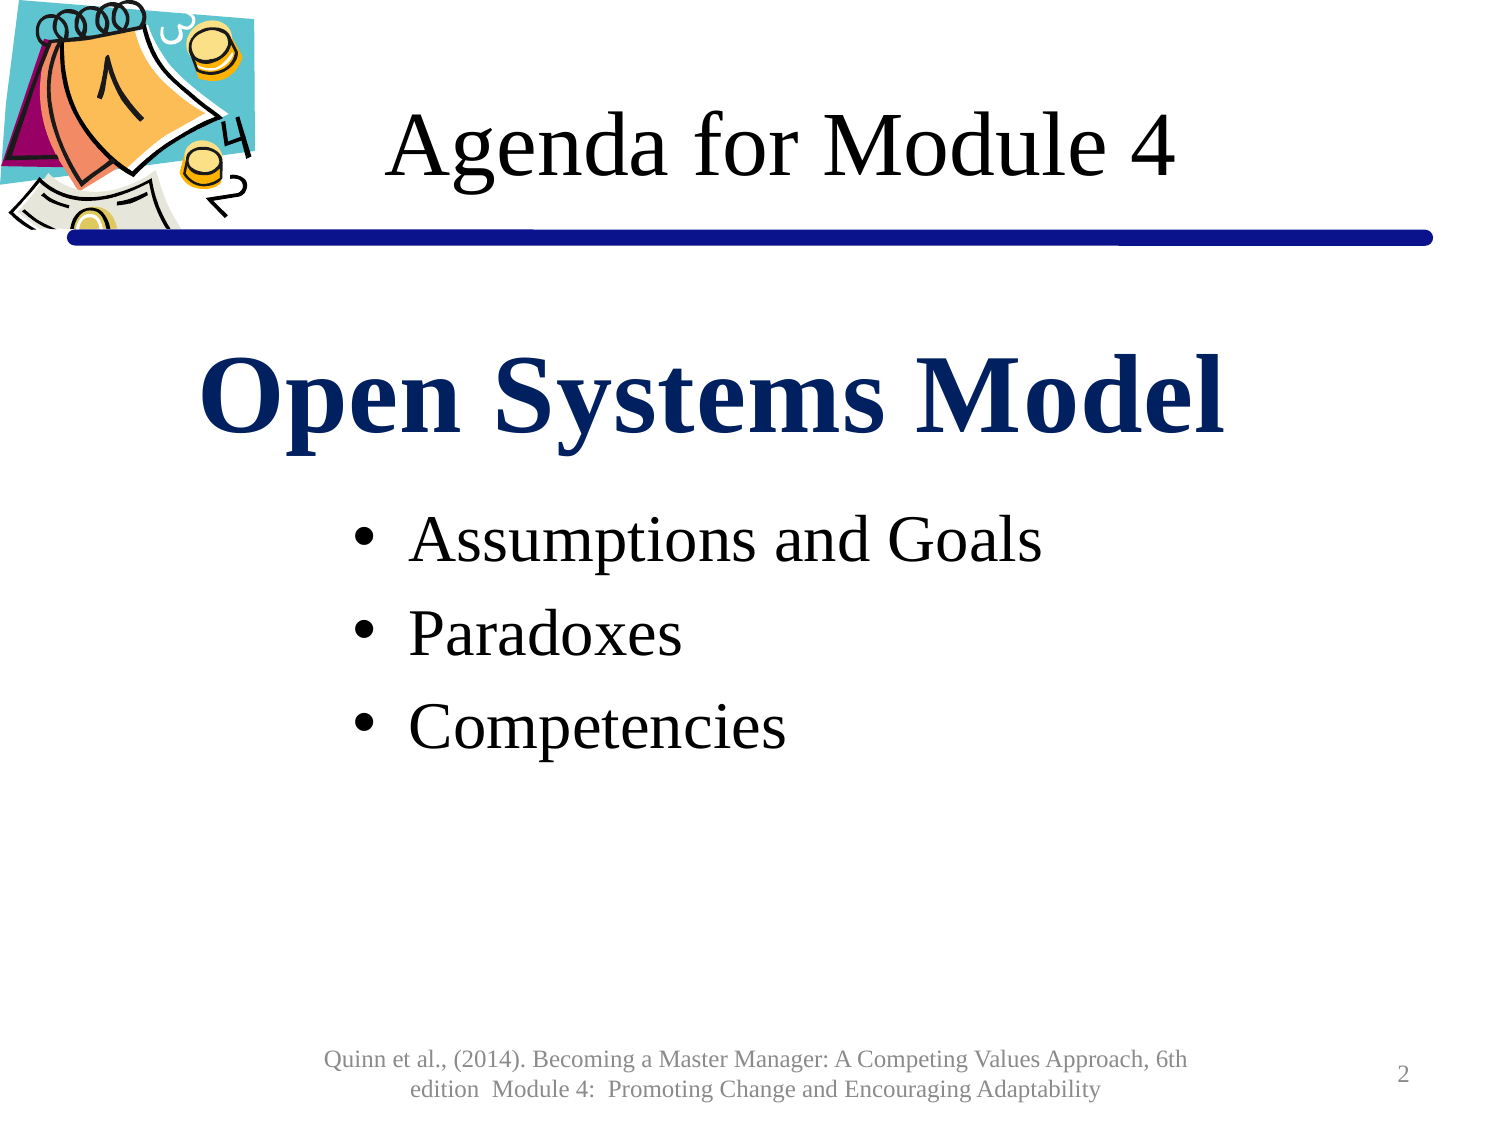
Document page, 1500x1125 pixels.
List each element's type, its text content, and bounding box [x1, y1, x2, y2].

slide_number 2 [1074, 1042, 1425, 1103]
footer Quinn et al., (2014). Becoming a Master Manager: A Competing Values Approach, 6th edition Module 4: Promoting Change and Encouraging Adaptability [287, 1042, 1074, 1103]
text_box Open Systems Model [112, 312, 1313, 463]
picture [0, 0, 258, 233]
title Agenda for Module 4 [287, 45, 1275, 233]
list Assumptions and Goals Paradoxes Competencies [337, 487, 1100, 968]
